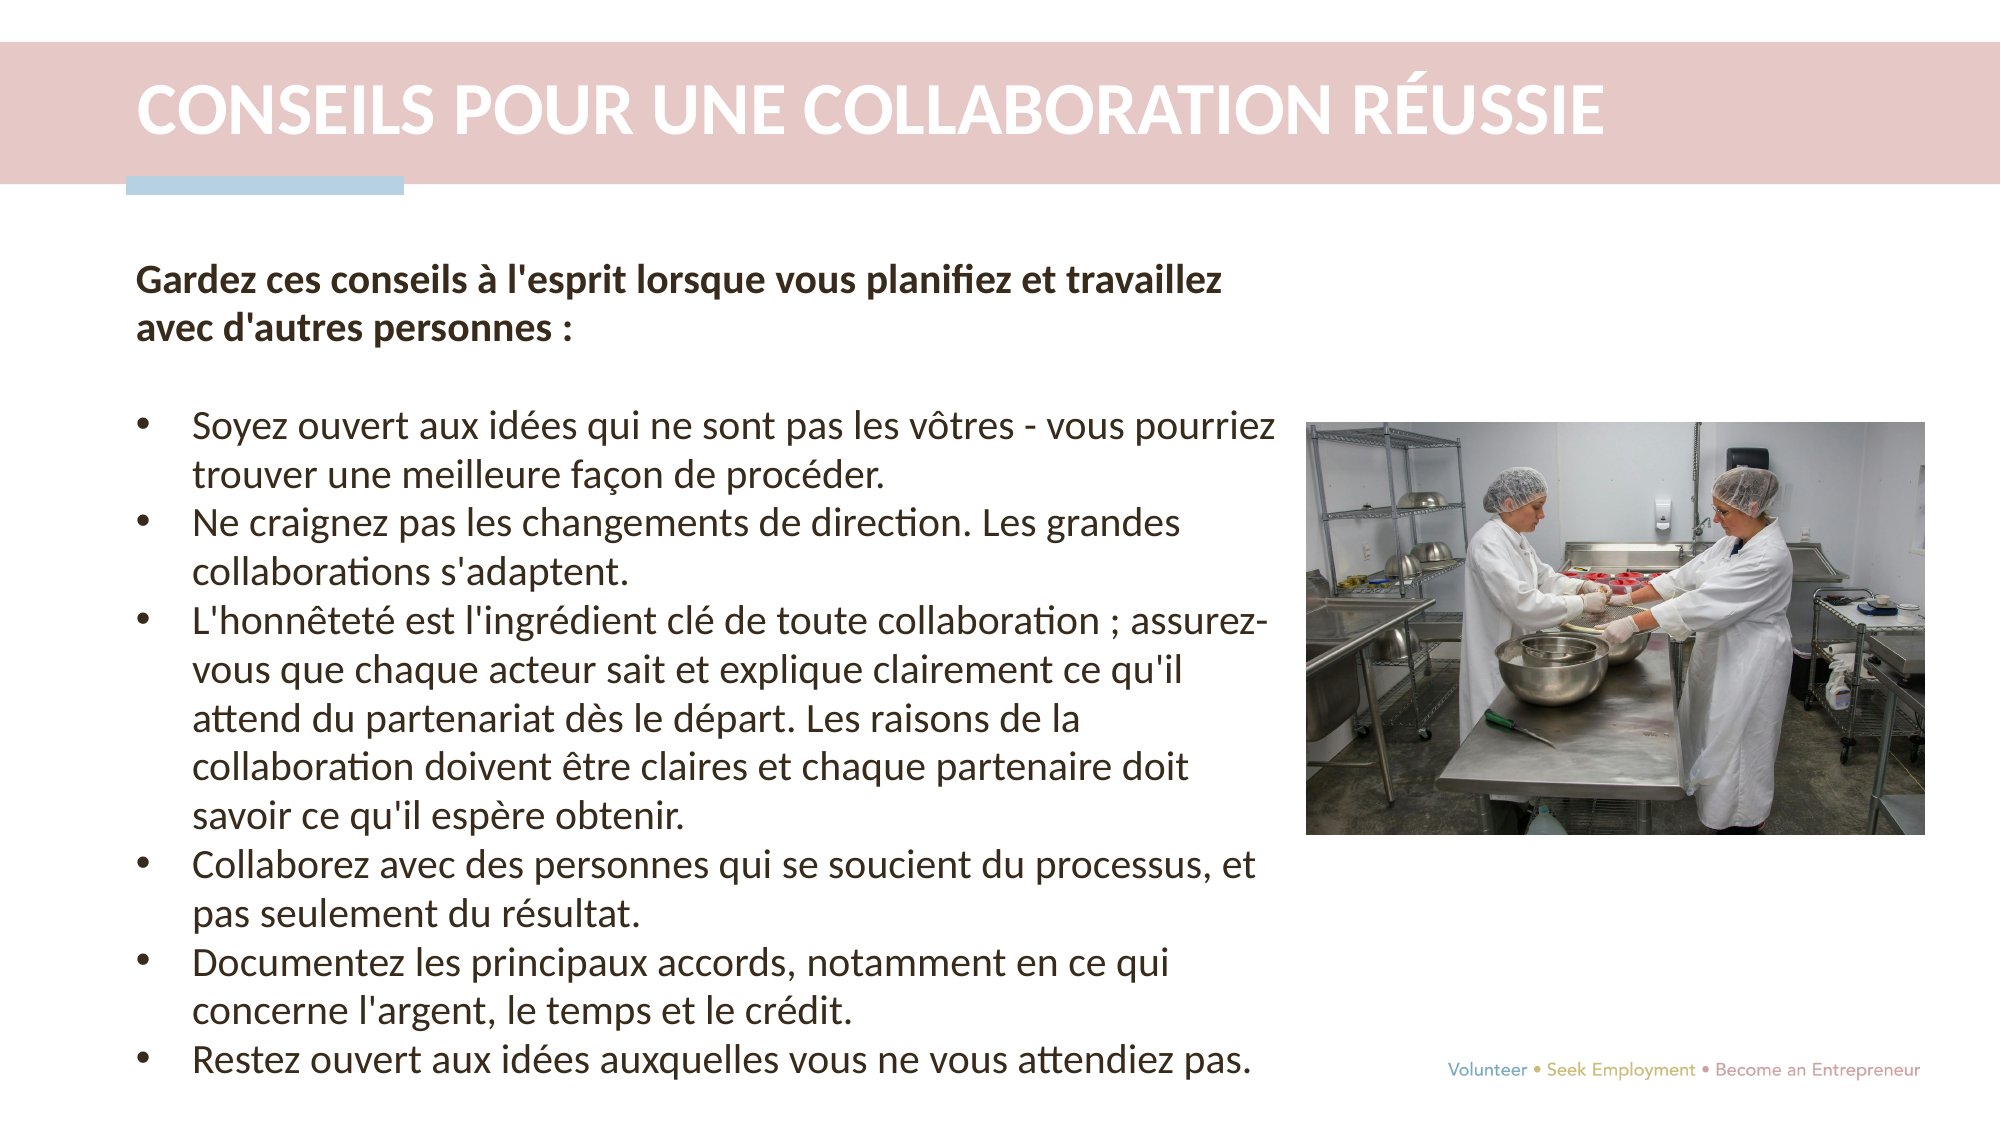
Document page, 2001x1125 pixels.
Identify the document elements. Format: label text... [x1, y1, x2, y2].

list CONSEILS POUR UNE COLLABORATION RÉUSSIE [123, 51, 1913, 170]
picture [1418, 1046, 1971, 1103]
list Gardez ces conseils à l'esprit lorsque vous planifiez et travaillez avec d'autres personnes : Soyez ouvert aux idées qui ne sont pas les vôtres - vous pourriez trouver une meilleure façon de procéder. Ne craignez pas les changements de direction. Les grandes collaborations s'adaptent. L'honnêteté est l'ingrédient clé de toute collaboration ; assurez-vous que chaque acteur sait et explique clairement ce qu'il attend du partenariat dès le départ. Les raisons de la collaboration doivent être claires et chaque partenaire doit savoir ce qu'il espère obtenir. Collaborez avec des personnes qui se soucient du processus, et pas seulement du résultat. Documentez les principaux accords, notamment en ce qui concerne l'argent, le temps et le crédit. Restez ouvert aux idées auxquelles vous ne vous attendiez pas. [121, 245, 1294, 1012]
picture [1306, 422, 1925, 835]
